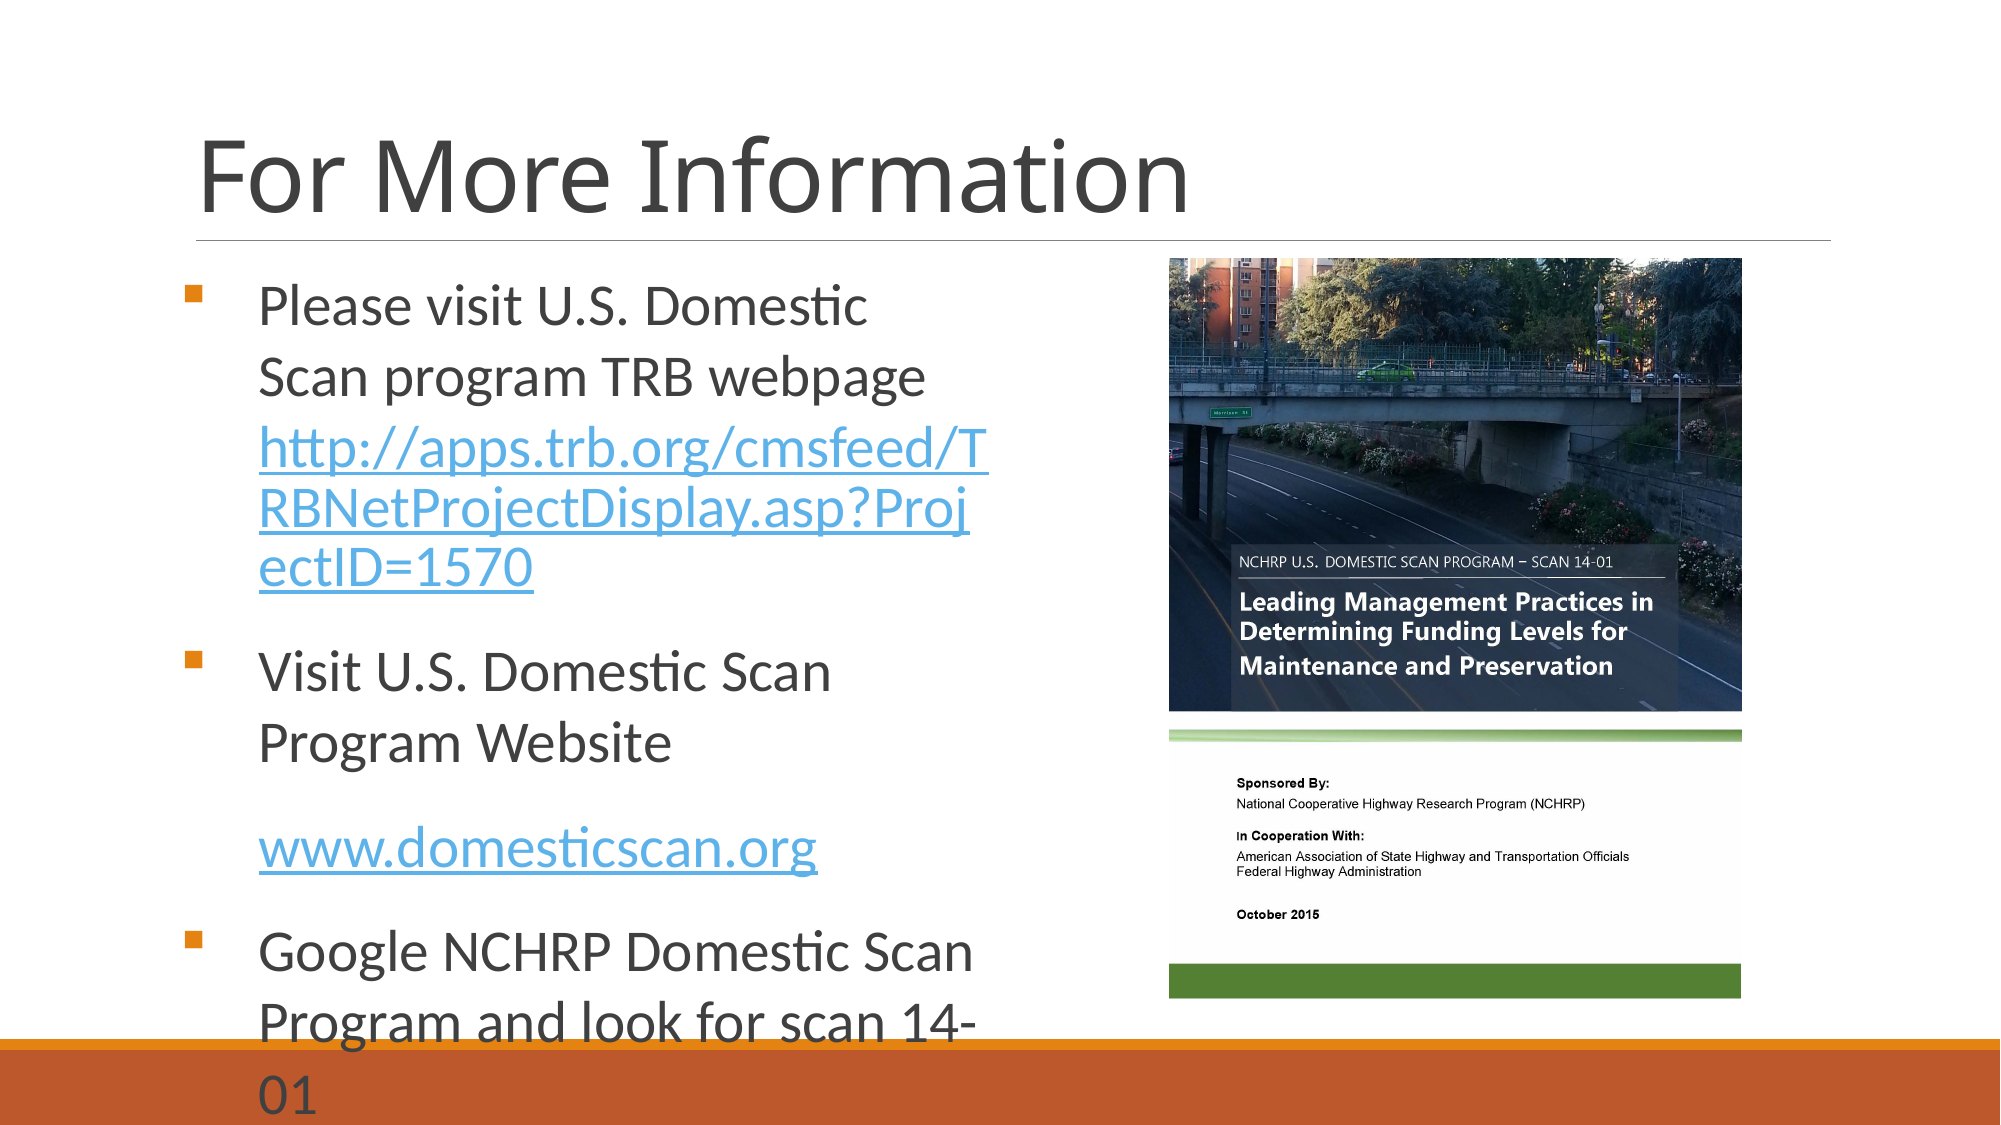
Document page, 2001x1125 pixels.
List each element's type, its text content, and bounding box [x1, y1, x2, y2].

title For More Information [180, 2, 1830, 241]
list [1169, 258, 1742, 999]
list Please visit U.S. Domestic Scan program TRB webpage http://apps.trb.org/cmsfeed/TRBNetProjectDisplay.asp?ProjectID=1570 Visit U.S. Domestic Scan Program Website www.domesticscan.org Google NCHRP Domestic Scan Program and look for scan 14-01 [180, 258, 990, 1017]
